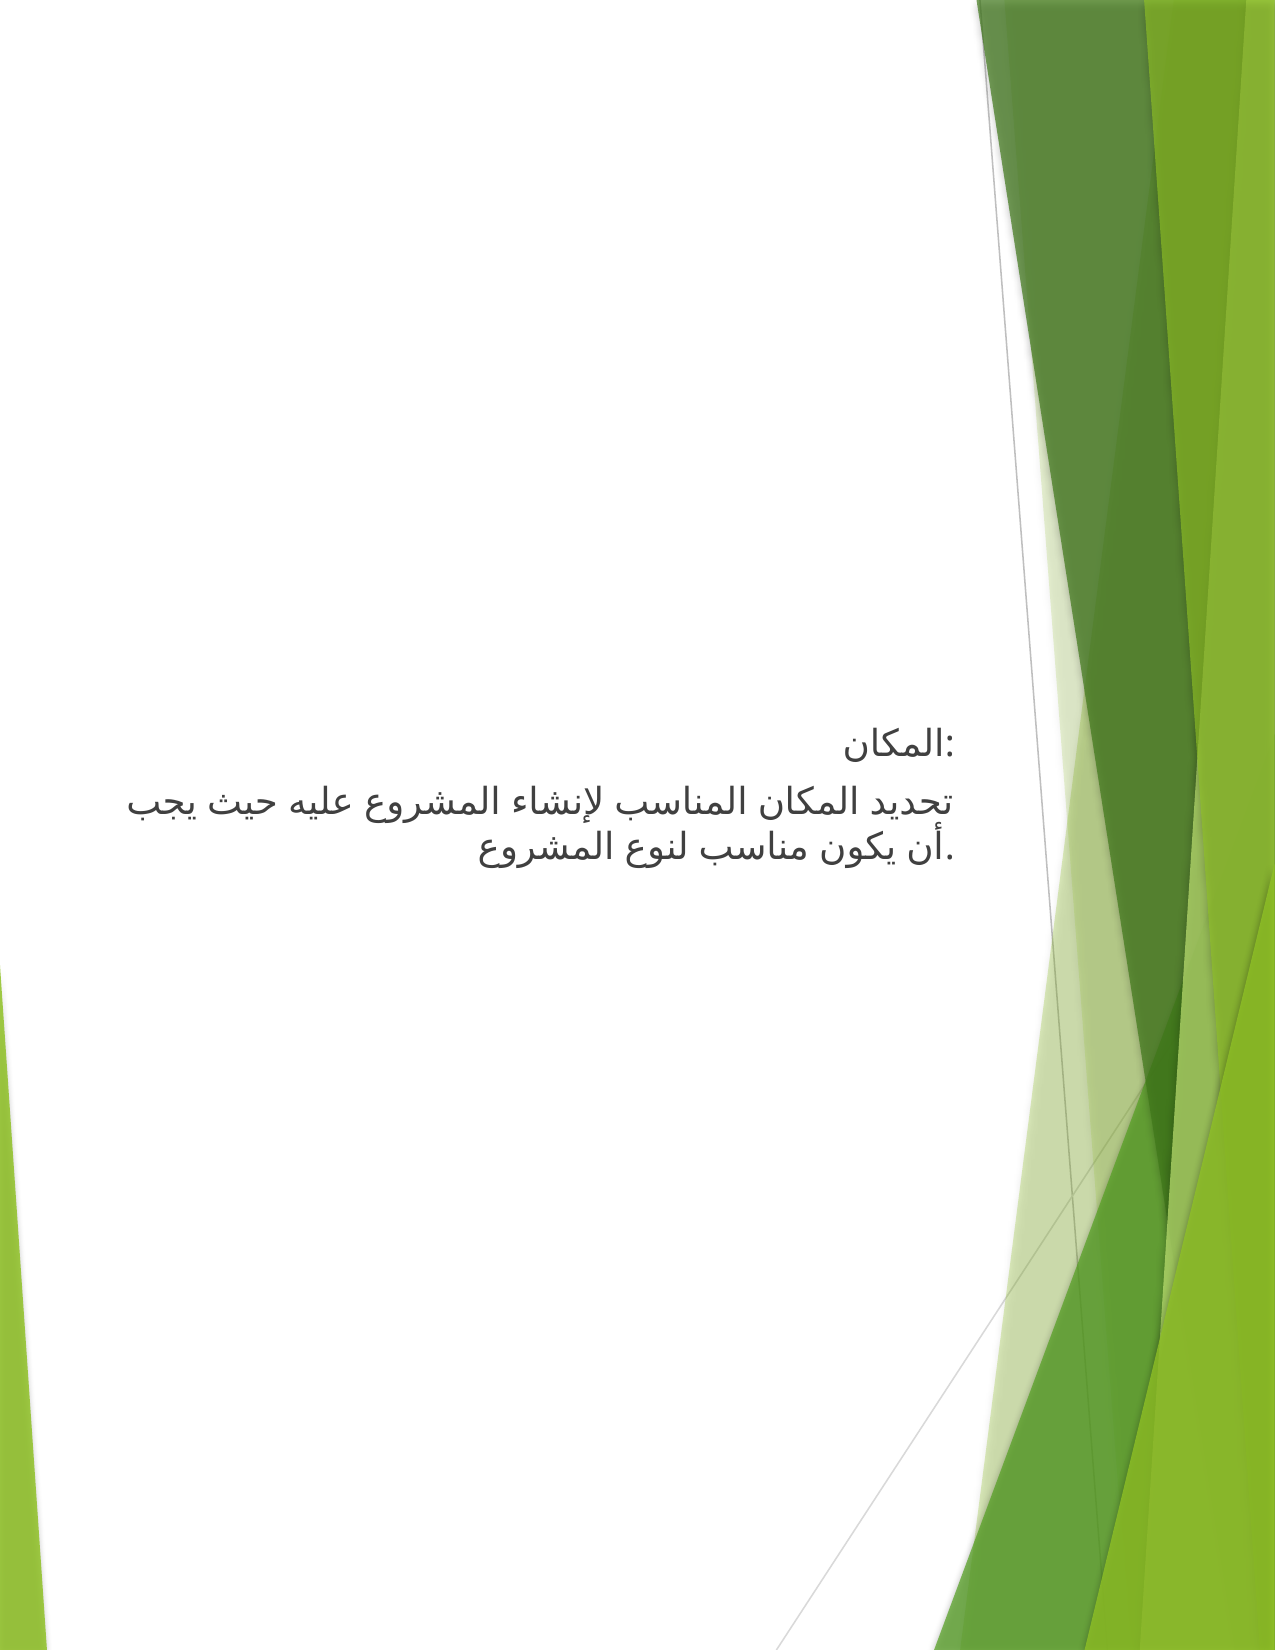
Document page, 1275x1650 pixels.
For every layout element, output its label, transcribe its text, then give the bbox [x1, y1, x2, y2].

list المكان: تحديد المكان المناسب لإنشاء المشروع عليه حيث يجب أن يكون مناسب لنوع المشروع. [70, 488, 970, 1099]
